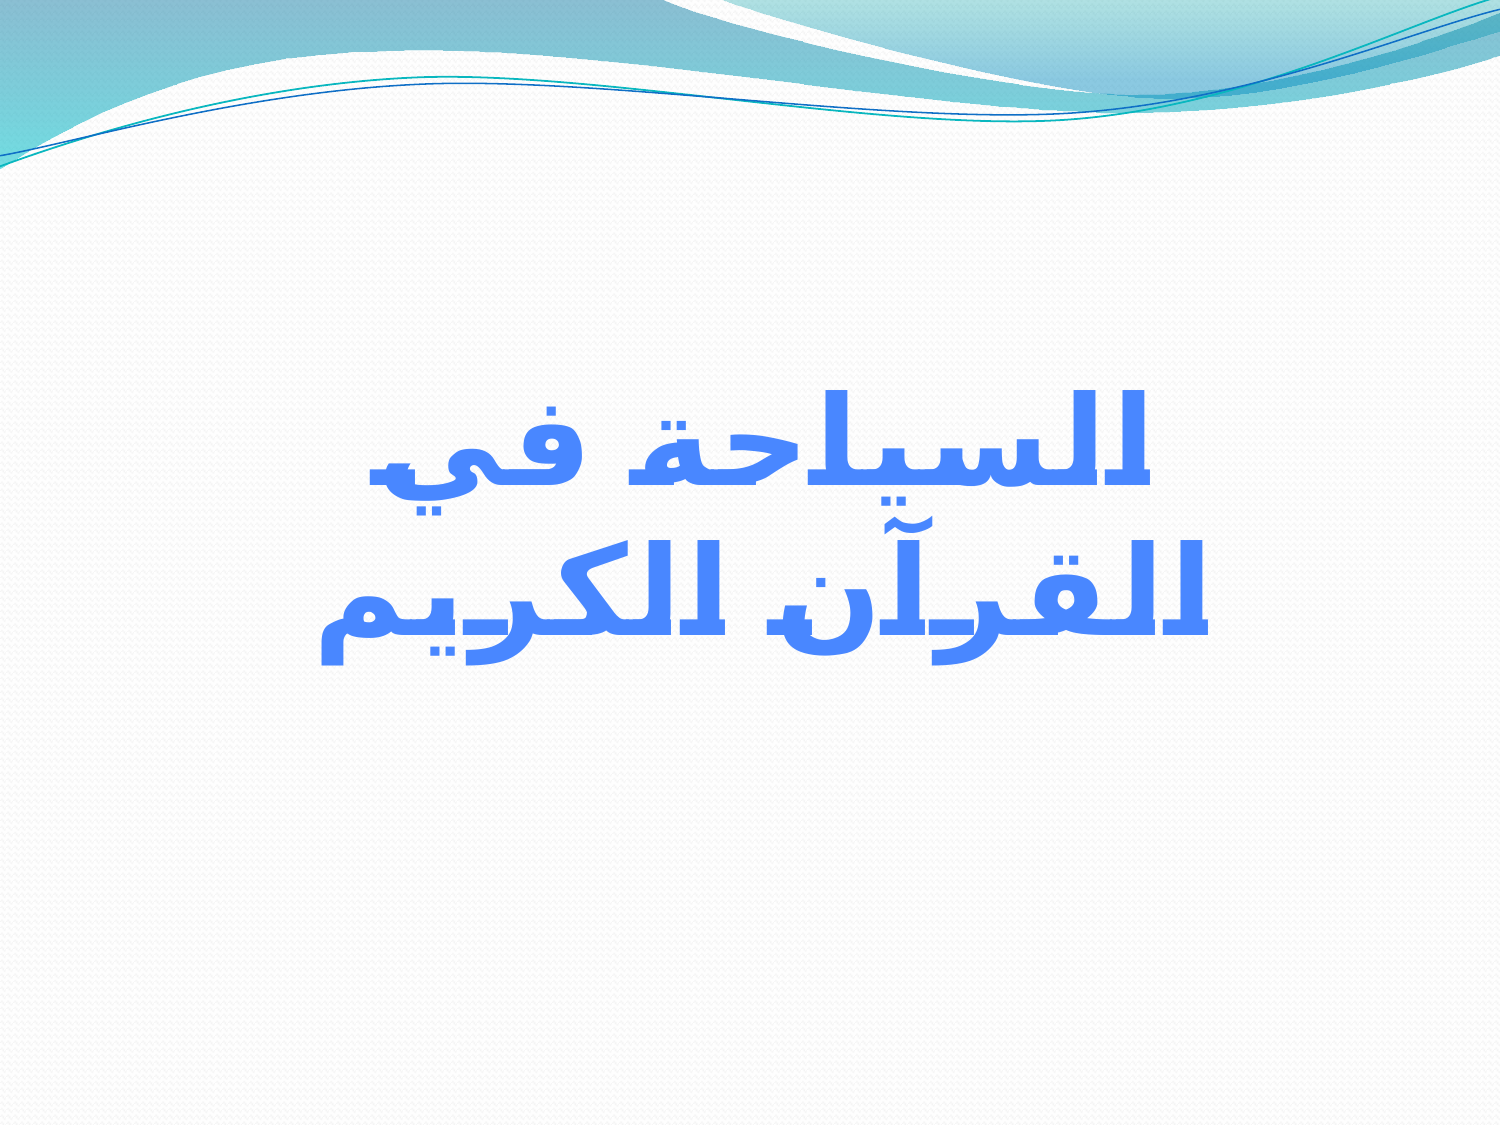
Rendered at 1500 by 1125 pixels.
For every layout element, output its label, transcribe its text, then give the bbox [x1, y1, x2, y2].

list السياحة في القرآن الكريم [171, 352, 1356, 575]
